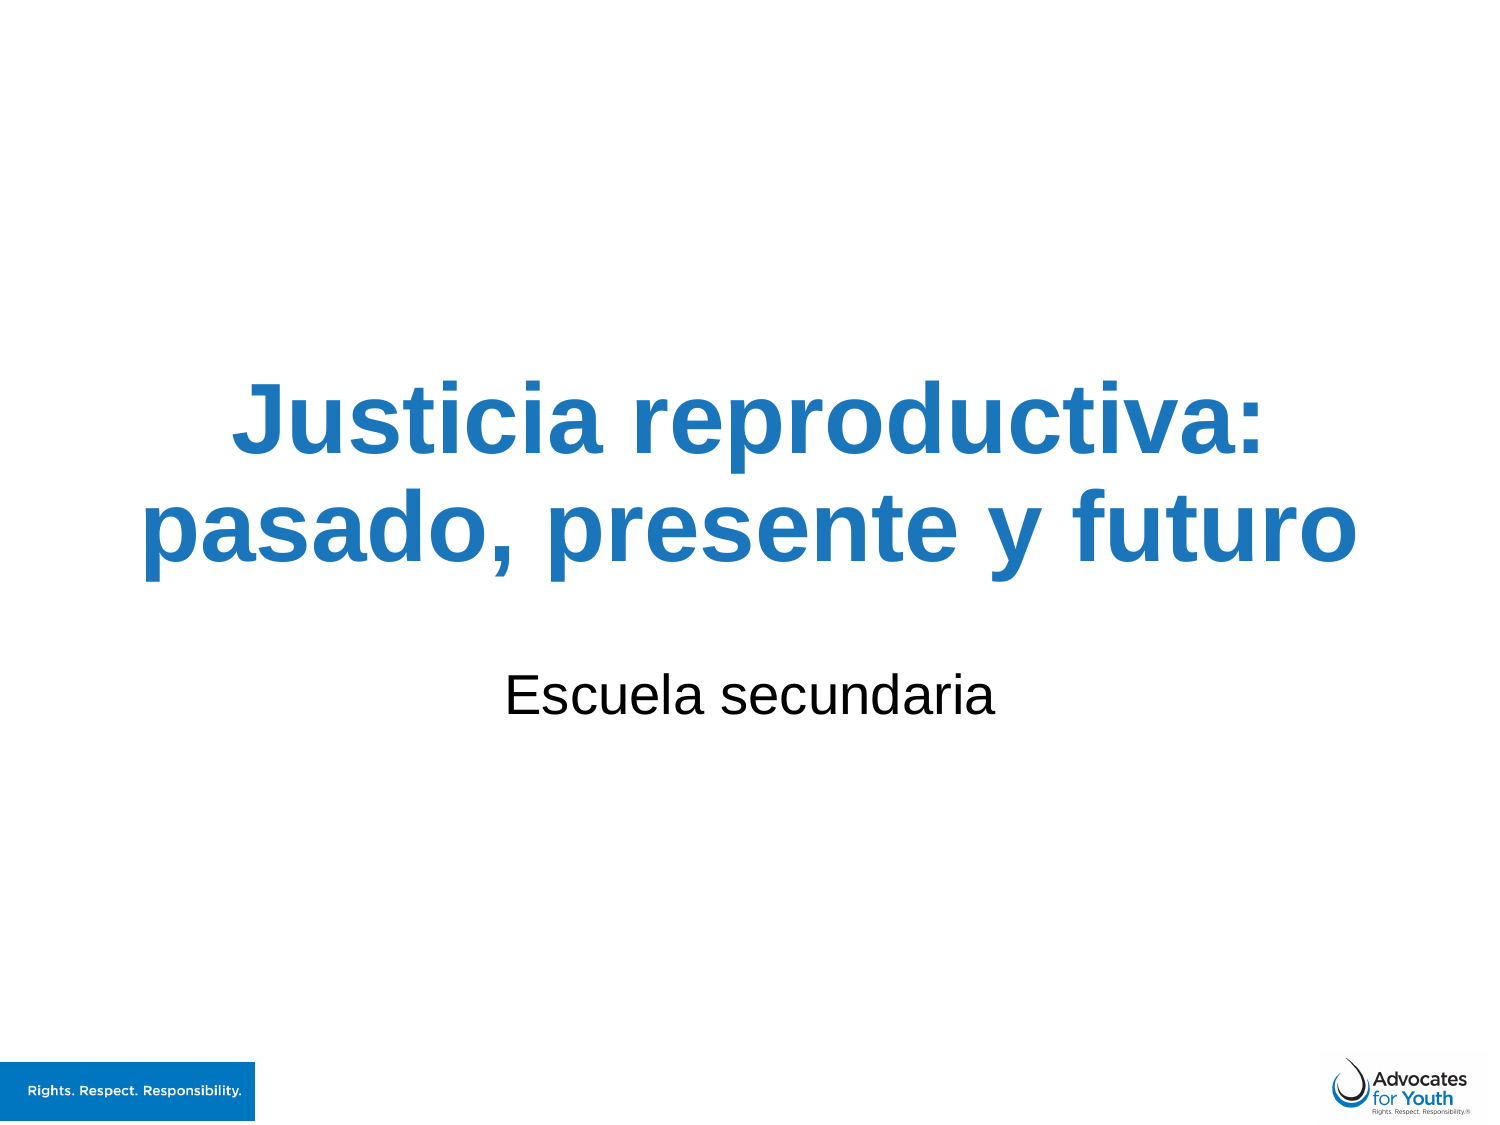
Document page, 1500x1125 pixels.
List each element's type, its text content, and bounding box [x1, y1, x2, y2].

title Justicia reproductiva: pasado, presente y futuro [112, 349, 1388, 591]
picture [1318, 1050, 1488, 1125]
picture [0, 1062, 255, 1121]
subtitle Escuela secundaria [225, 637, 1275, 925]
